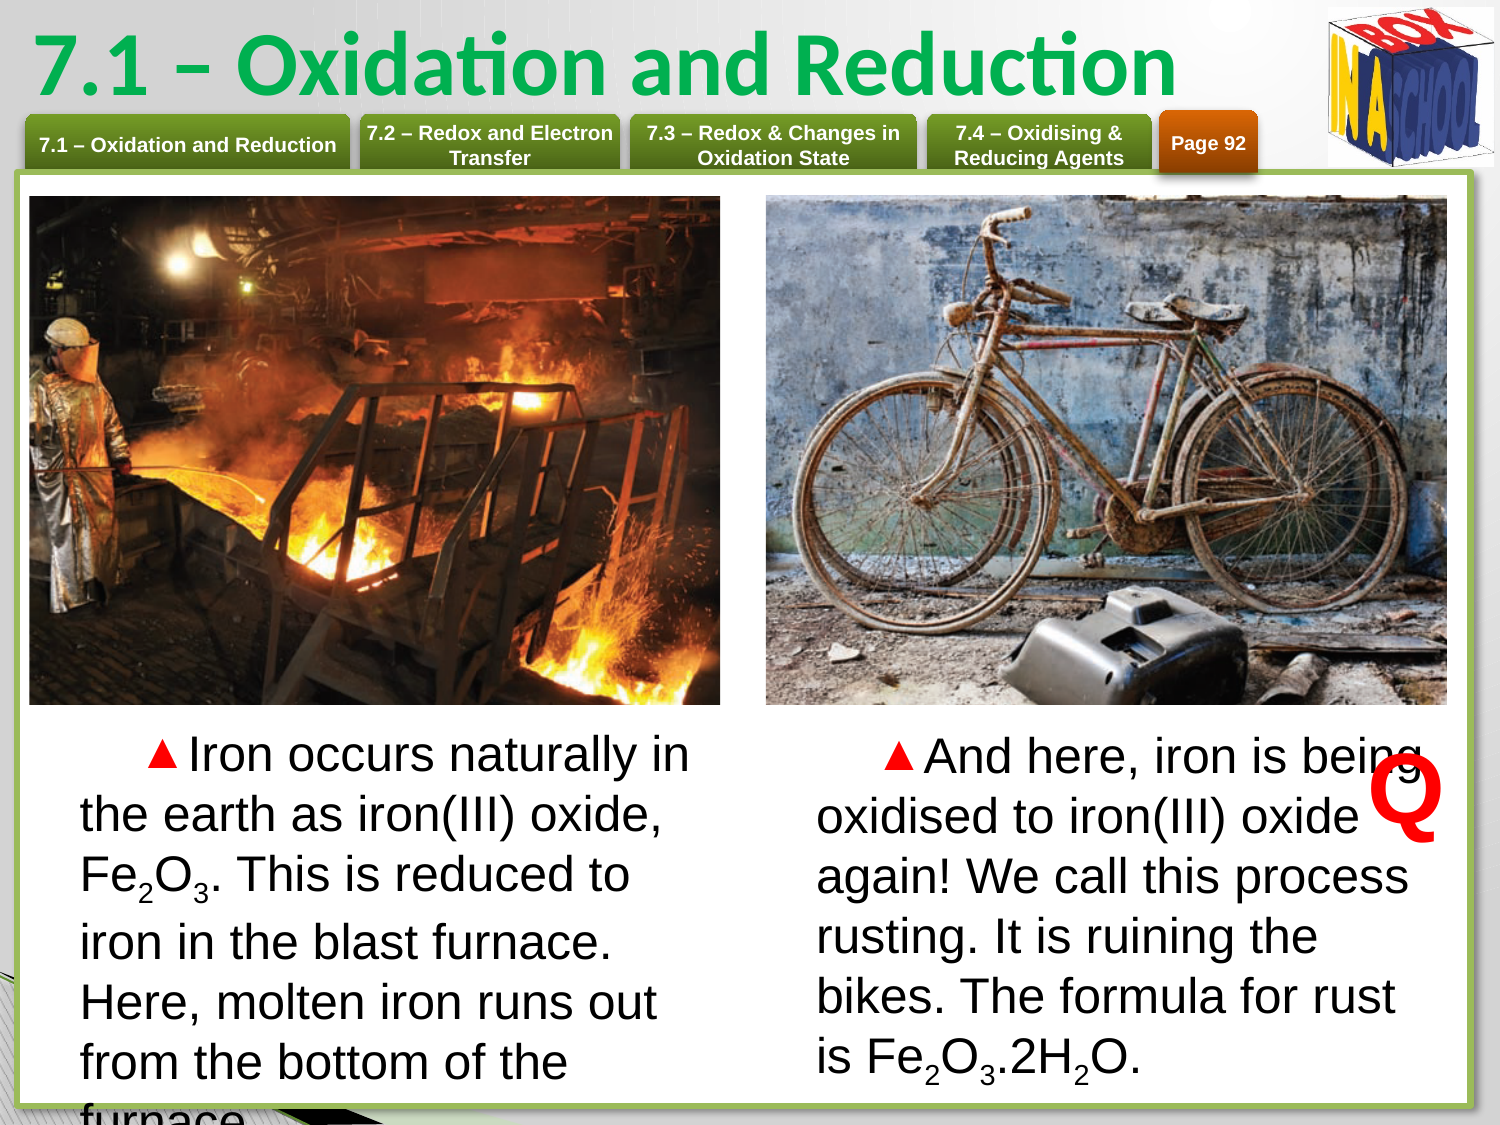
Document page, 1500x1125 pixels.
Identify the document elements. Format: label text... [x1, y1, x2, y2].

picture [1328, 7, 1495, 167]
picture [29, 195, 721, 705]
text_box Page 92 [1159, 109, 1258, 173]
text_box Iron occurs naturally in the earth as iron(III) oxide, Fe2O3. This is reduced to iron in the blast furnace. Here, molten iron runs out from the bottom of the furnace. [29, 716, 721, 1125]
picture [765, 195, 1448, 705]
text_box And here, iron is being oxidised to iron(III) oxide again! We call this process rusting. It is ruining the bikes. The formula for rust is Fe2O3.2H2O. [765, 715, 1439, 1099]
title 7.1 – Oxidation and Reduction [17, 7, 1258, 110]
text_box Q [1353, 716, 1461, 851]
